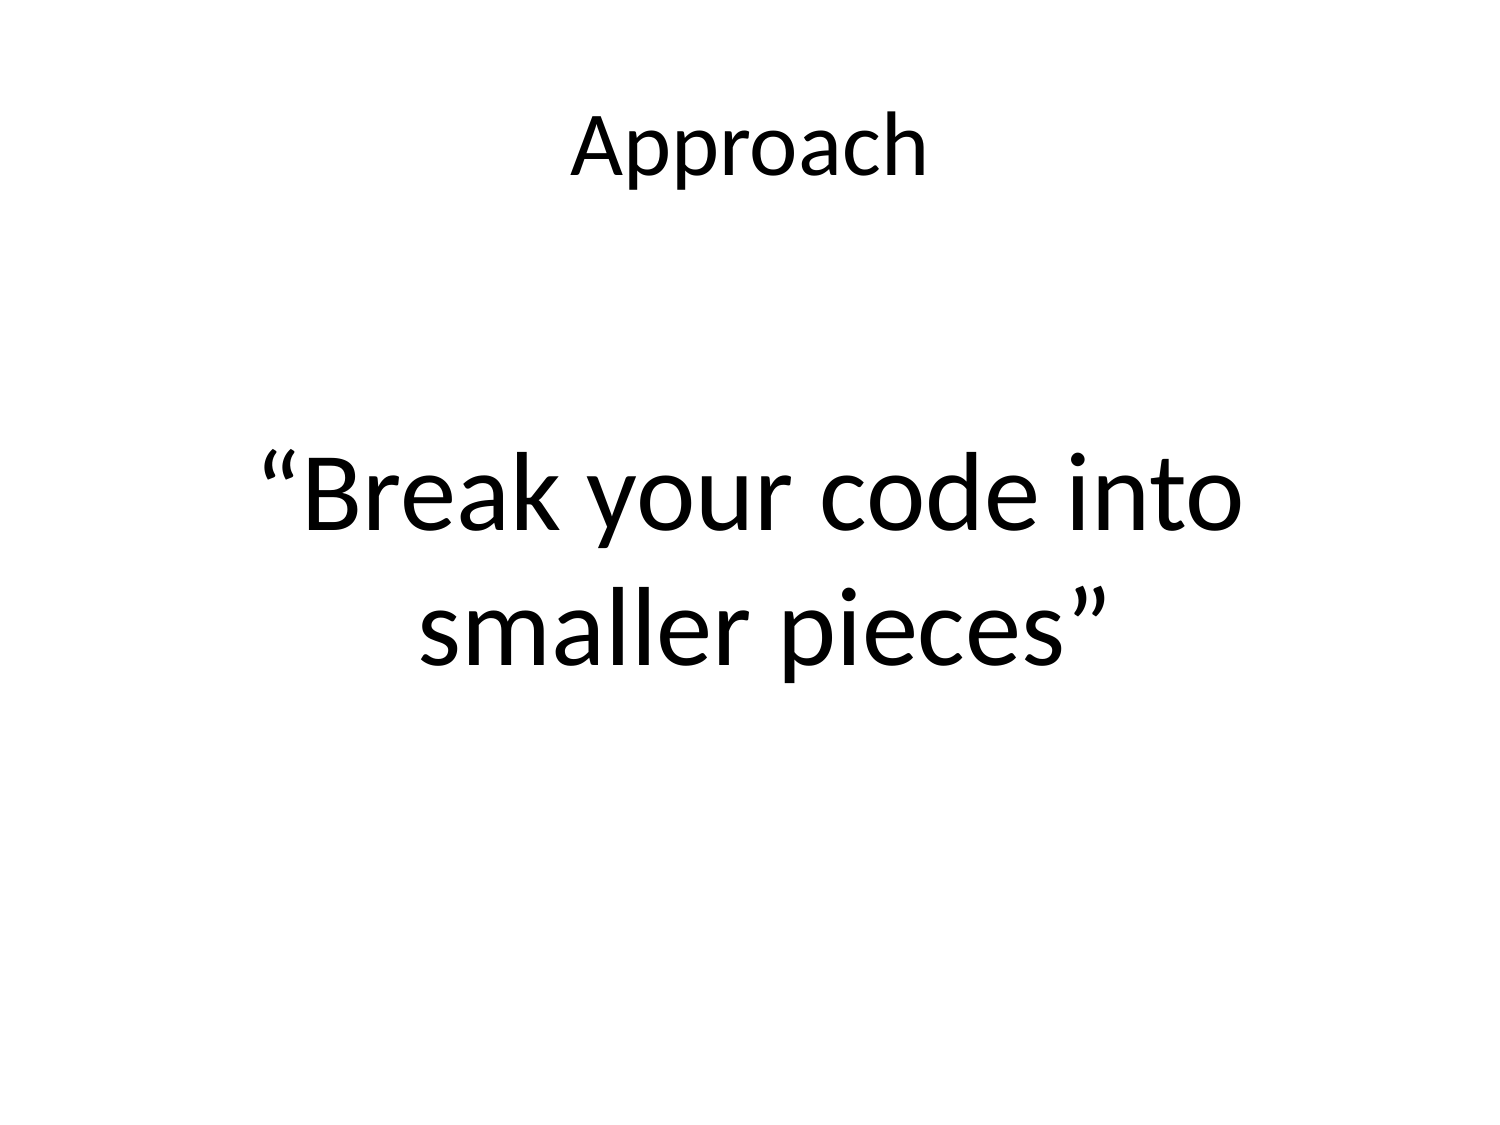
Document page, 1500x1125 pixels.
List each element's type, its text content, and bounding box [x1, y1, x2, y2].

title Approach [75, 45, 1425, 233]
list “Break your code into smaller pieces” [75, 262, 1425, 1005]
